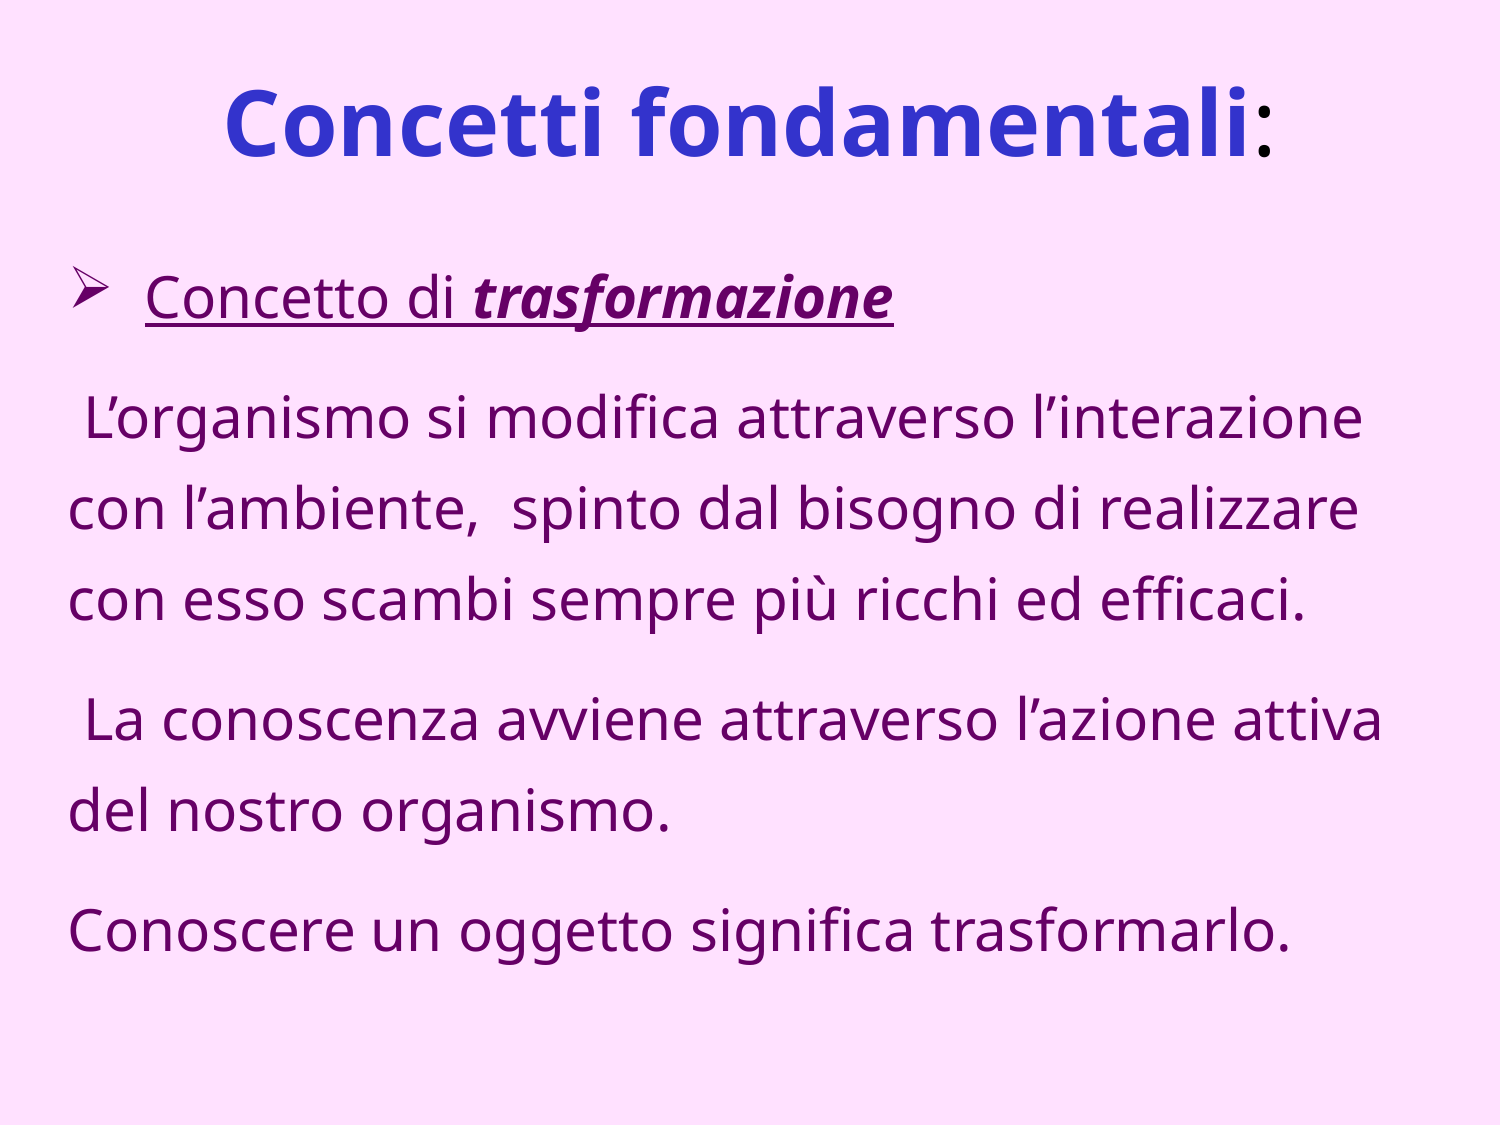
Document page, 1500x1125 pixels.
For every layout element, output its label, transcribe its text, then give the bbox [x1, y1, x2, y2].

text_box Concetto di trasformazione L’organismo si modifica attraverso l’interazione con l’ambiente, spinto dal bisogno di realizzare con esso scambi sempre più ricchi ed efficaci. La conoscenza avviene attraverso l’azione attiva del nostro organismo. Conoscere un oggetto significa trasformarlo. [53, 231, 1413, 971]
title Concetti fondamentali: [112, 112, 1388, 231]
